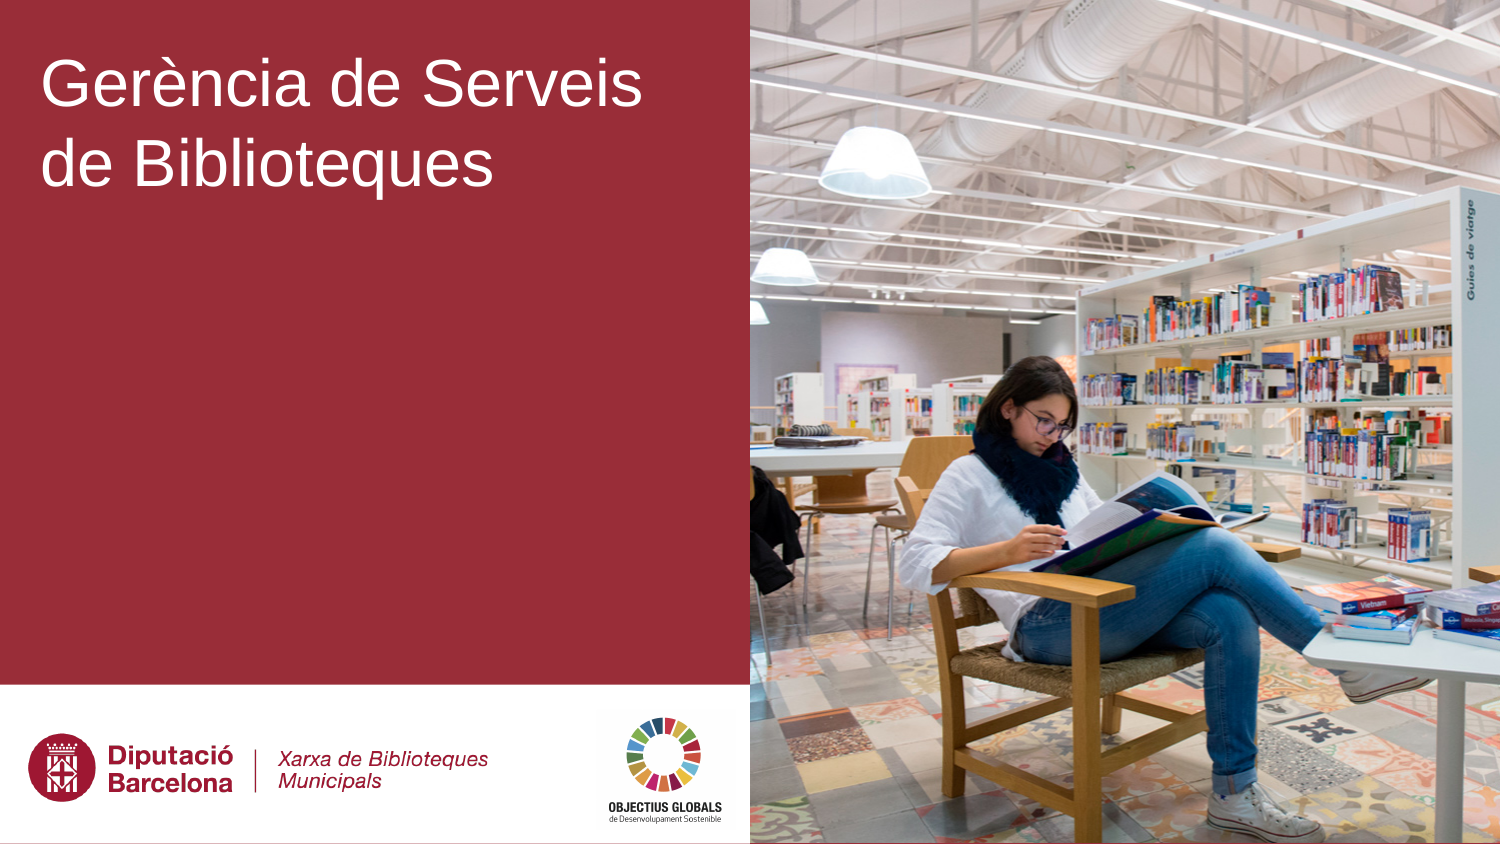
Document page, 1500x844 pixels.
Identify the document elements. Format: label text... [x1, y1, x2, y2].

picture [596, 709, 736, 830]
picture [749, 0, 1500, 844]
text_box Gerència de Serveis de Biblioteques [25, 32, 722, 540]
picture [28, 733, 488, 802]
